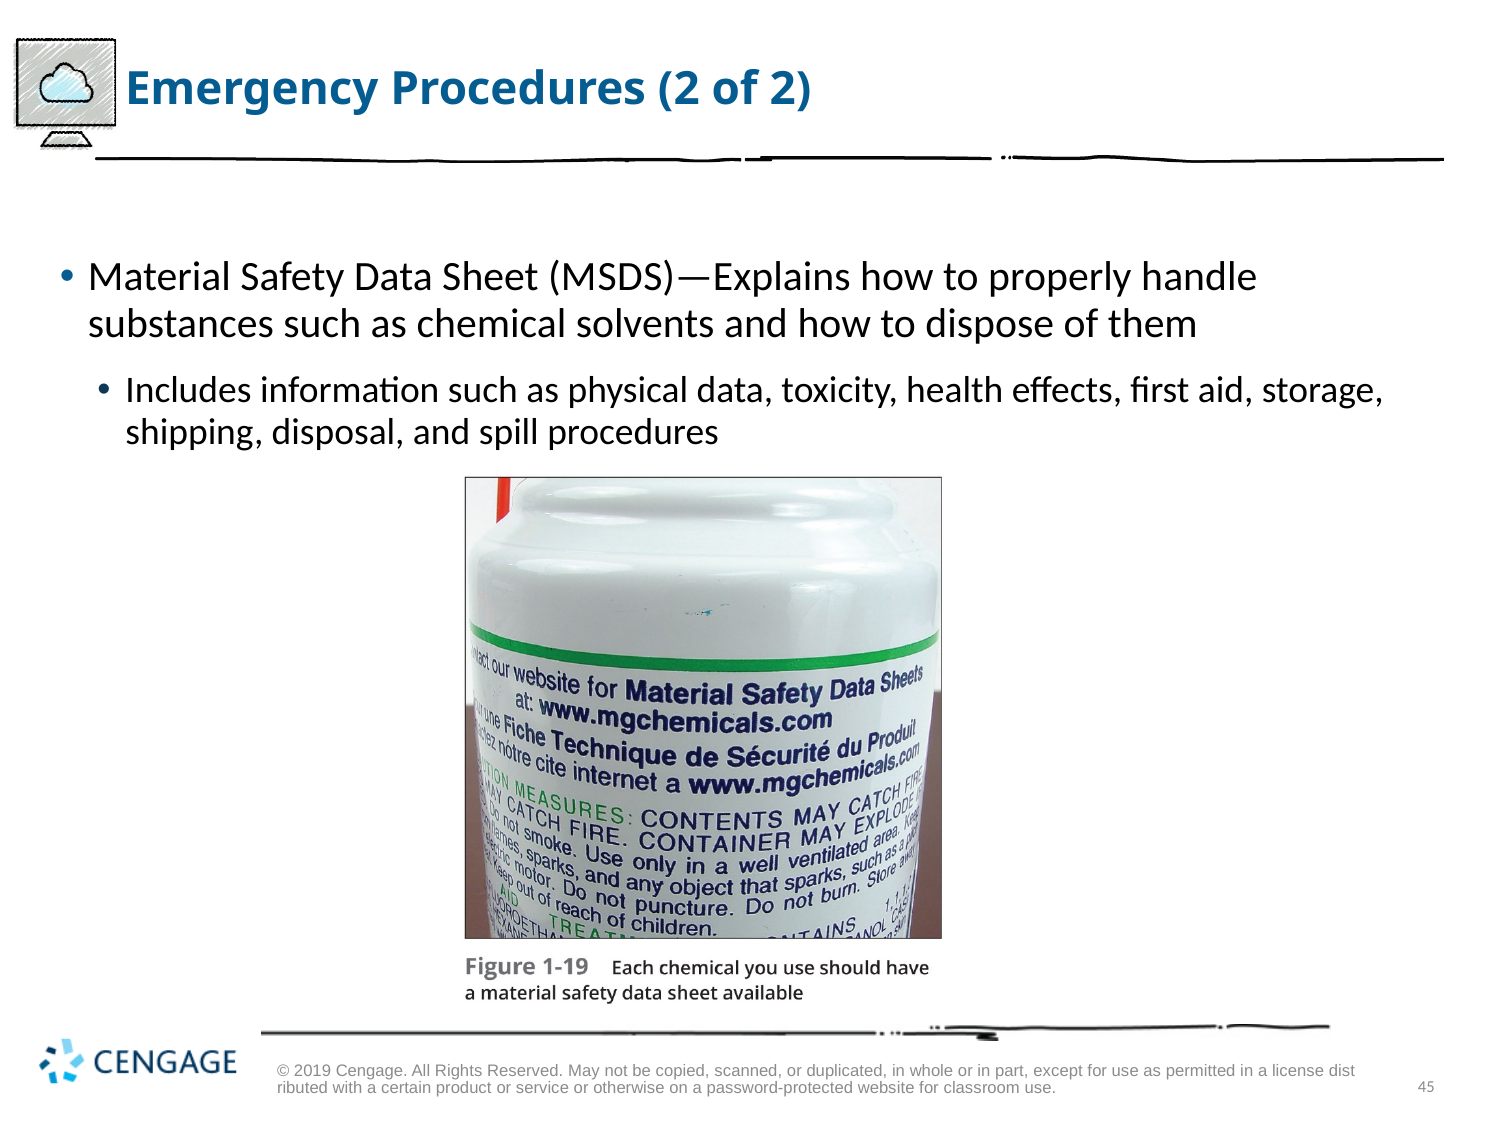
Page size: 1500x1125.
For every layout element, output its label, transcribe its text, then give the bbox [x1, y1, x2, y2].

footer © 2019 Cengage. All Rights Reserved. May not be copied, scanned, or duplicated, in whole or in part, except for use as permitted in a license distributed with a certain product or service or otherwise on a password-protected website for classroom use. [262, 1050, 1375, 1091]
picture [462, 474, 944, 1006]
list Material Safety Data Sheet (M S D S)—Explains how to properly handle substances such as chemical solvents and how to dispose of them Includes information such as physical data, toxicity, health effects, first aid, storage, shipping, disposal, and spill procedures [59, 252, 1441, 456]
picture [95, 155, 1444, 163]
title Emergency Procedures (2 of 2) [125, 66, 1442, 116]
picture [19, 1025, 249, 1096]
picture [13, 36, 117, 151]
picture [261, 1024, 1331, 1041]
